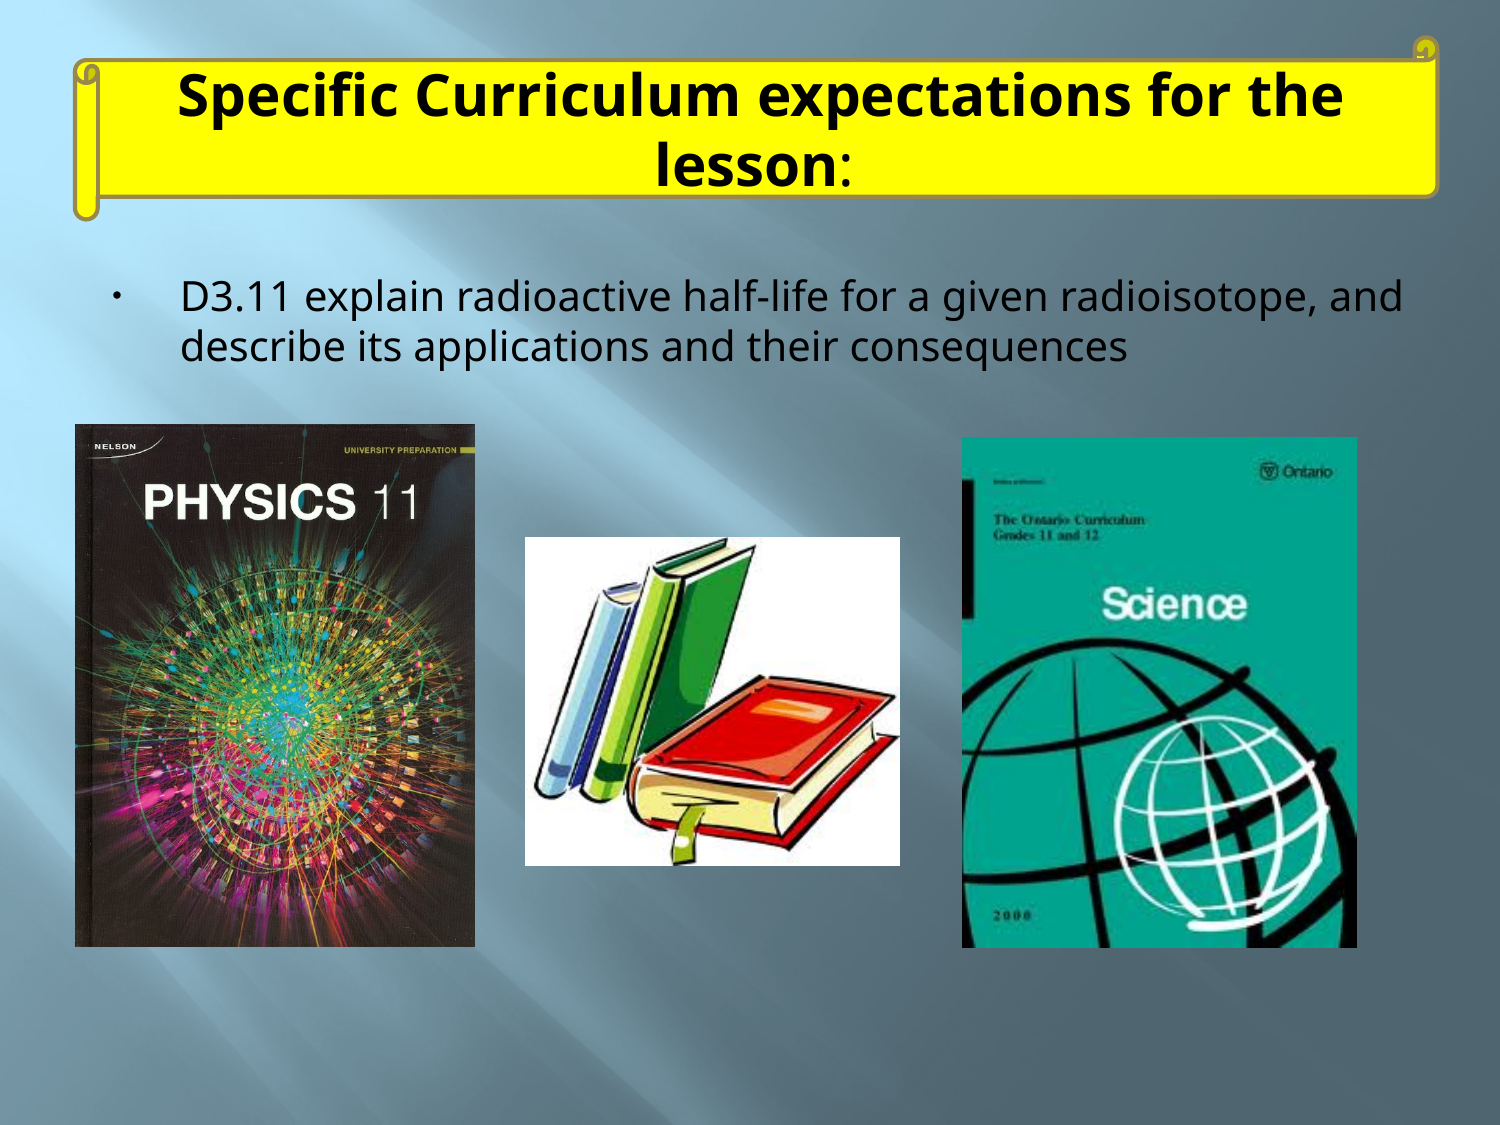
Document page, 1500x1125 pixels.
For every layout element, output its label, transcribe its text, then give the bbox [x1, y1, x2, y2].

list D3.11 explain radioactive half-life for a given radioisotope, and describe its applications and their consequences [75, 262, 1425, 1035]
picture [74, 424, 476, 947]
text_box Specific Curriculum expectations for the lesson: [72, 35, 1440, 222]
picture [962, 437, 1357, 949]
picture [524, 537, 901, 866]
